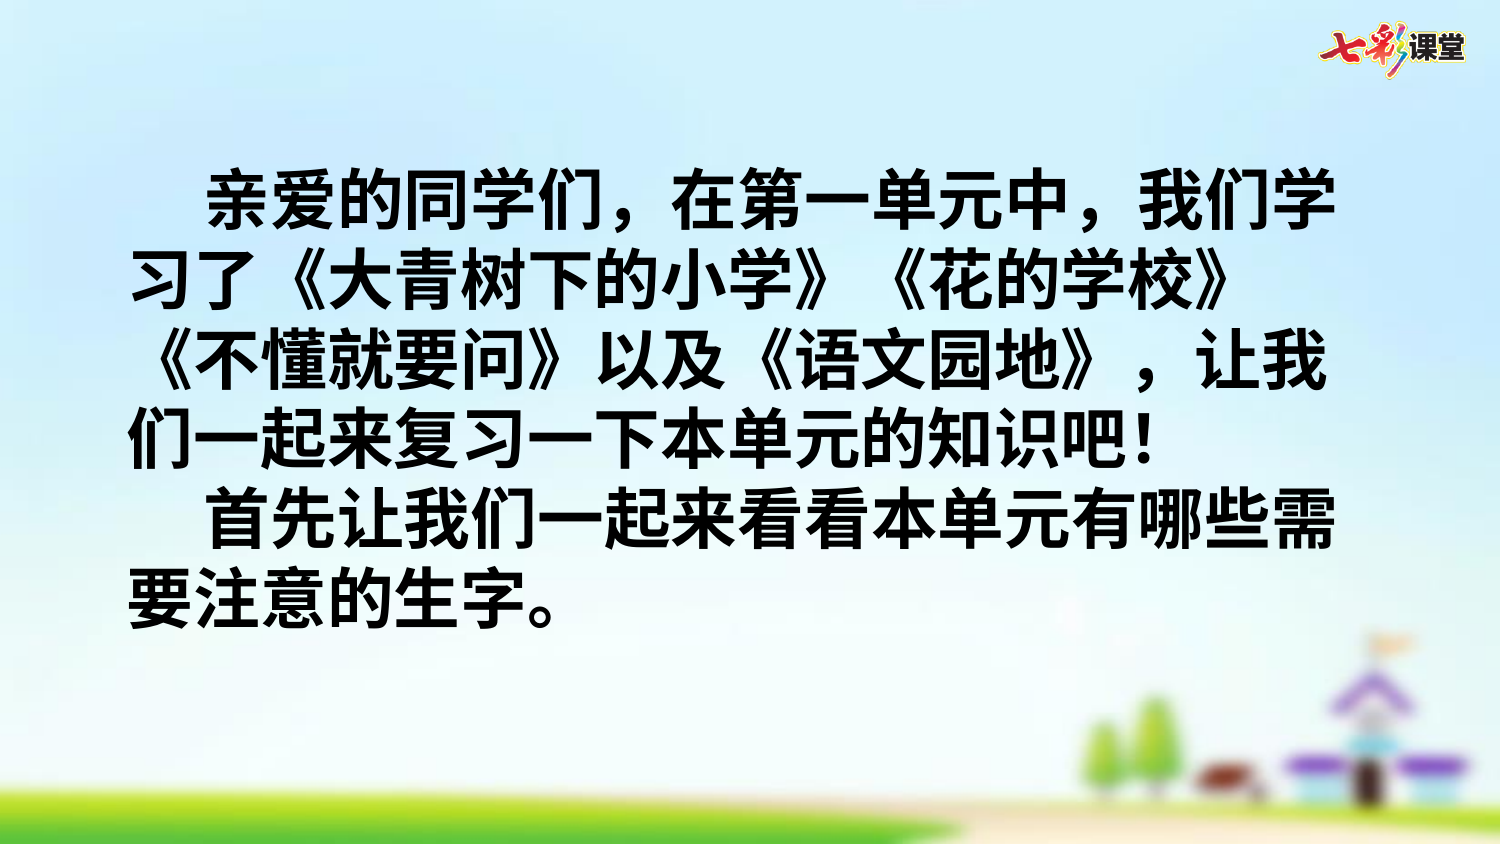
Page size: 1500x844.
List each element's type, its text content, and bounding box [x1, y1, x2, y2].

picture [0, 0, 1500, 844]
text_box 亲爱的同学们，在第一单元中，我们学习了《大青树下的小学》《花的学校》《不懂就要问》以及《语文园地》，让我们一起来复习一下本单元的知识吧！ 首先让我们一起来看看本单元有哪些需要注意的生字。 [112, 150, 1375, 645]
